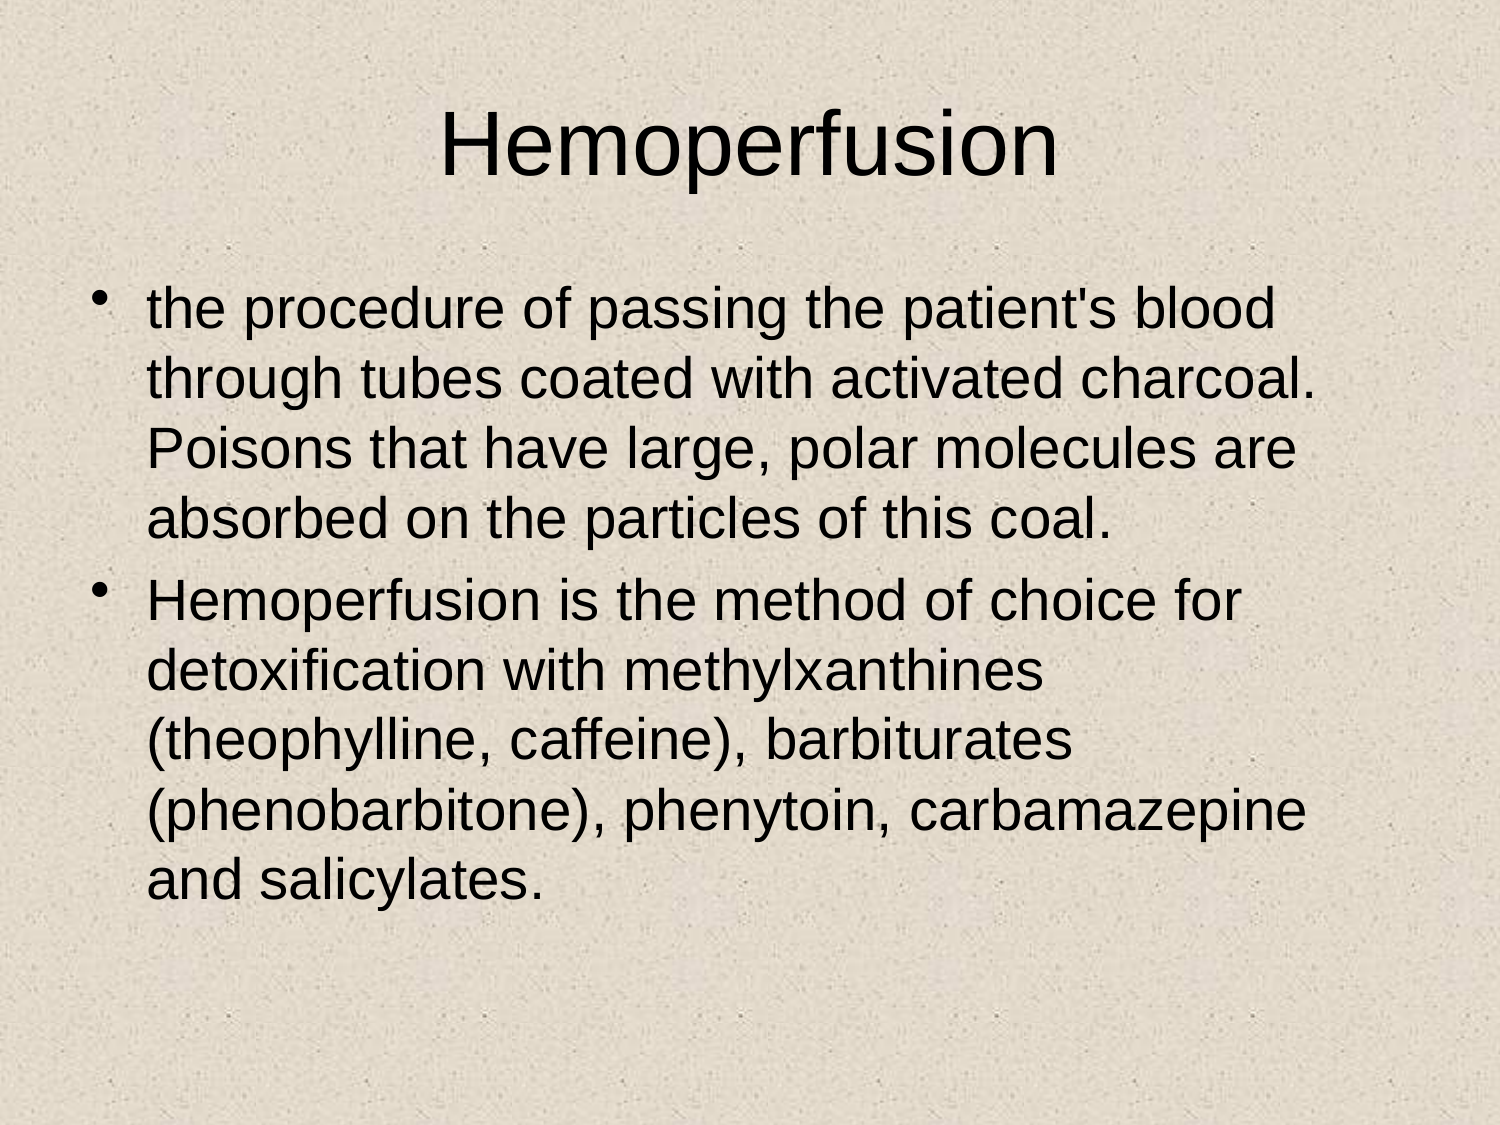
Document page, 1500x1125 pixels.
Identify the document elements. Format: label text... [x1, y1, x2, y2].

title Hemoperfusion [75, 45, 1425, 233]
picture [0, 0, 1500, 1125]
list the procedure of passing the patient's blood through tubes coated with activated charcoal. Poisons that have large, polar molecules are absorbed on the particles of this coal. Hemoperfusion is the method of choice for detoxification with methylxanthines (theophylline, caffeine), barbiturates (phenobarbitone), phenytoin, carbamazepine and salicylates. [75, 262, 1425, 1005]
